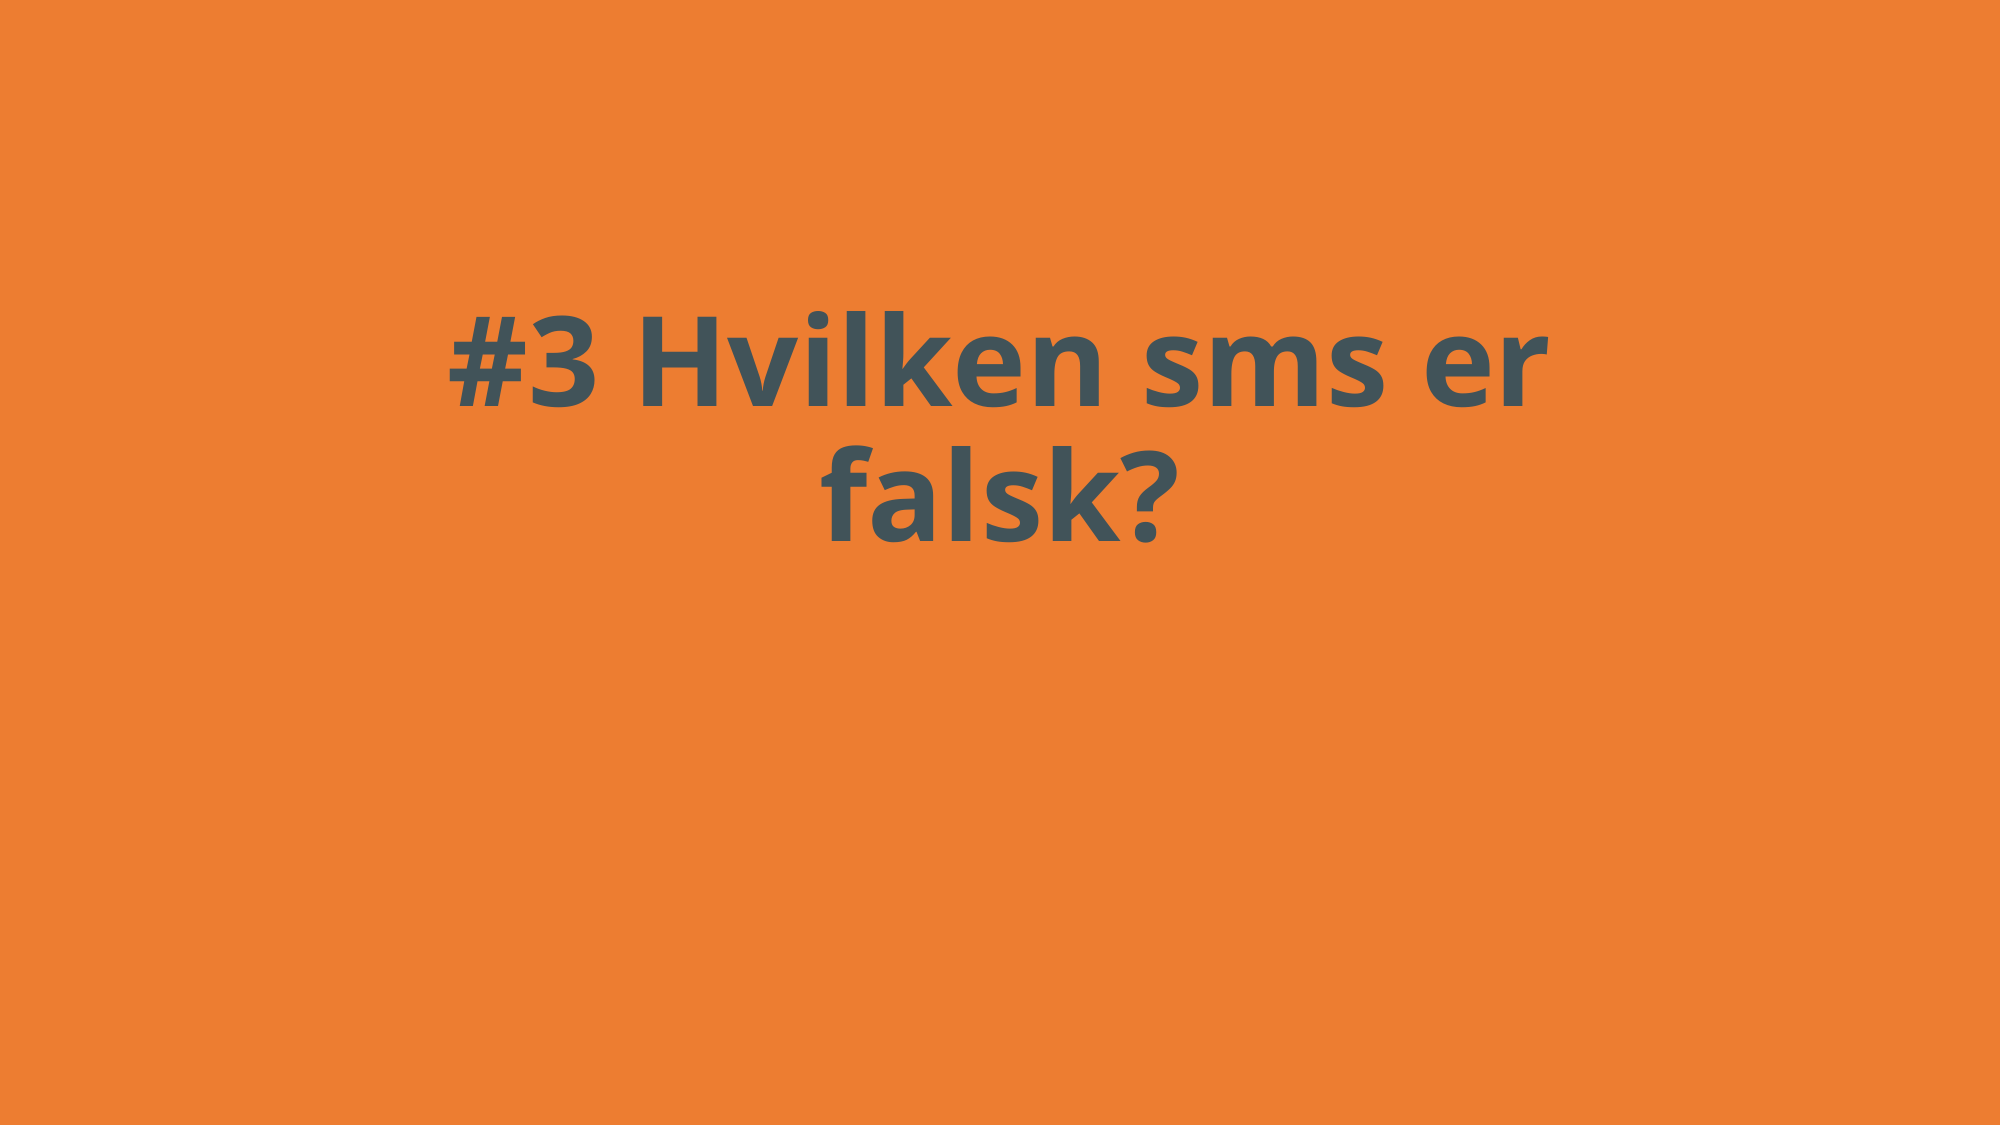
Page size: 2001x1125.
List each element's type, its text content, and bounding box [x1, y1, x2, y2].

title #3 Hvilken sms er falsk? [249, 184, 1750, 576]
